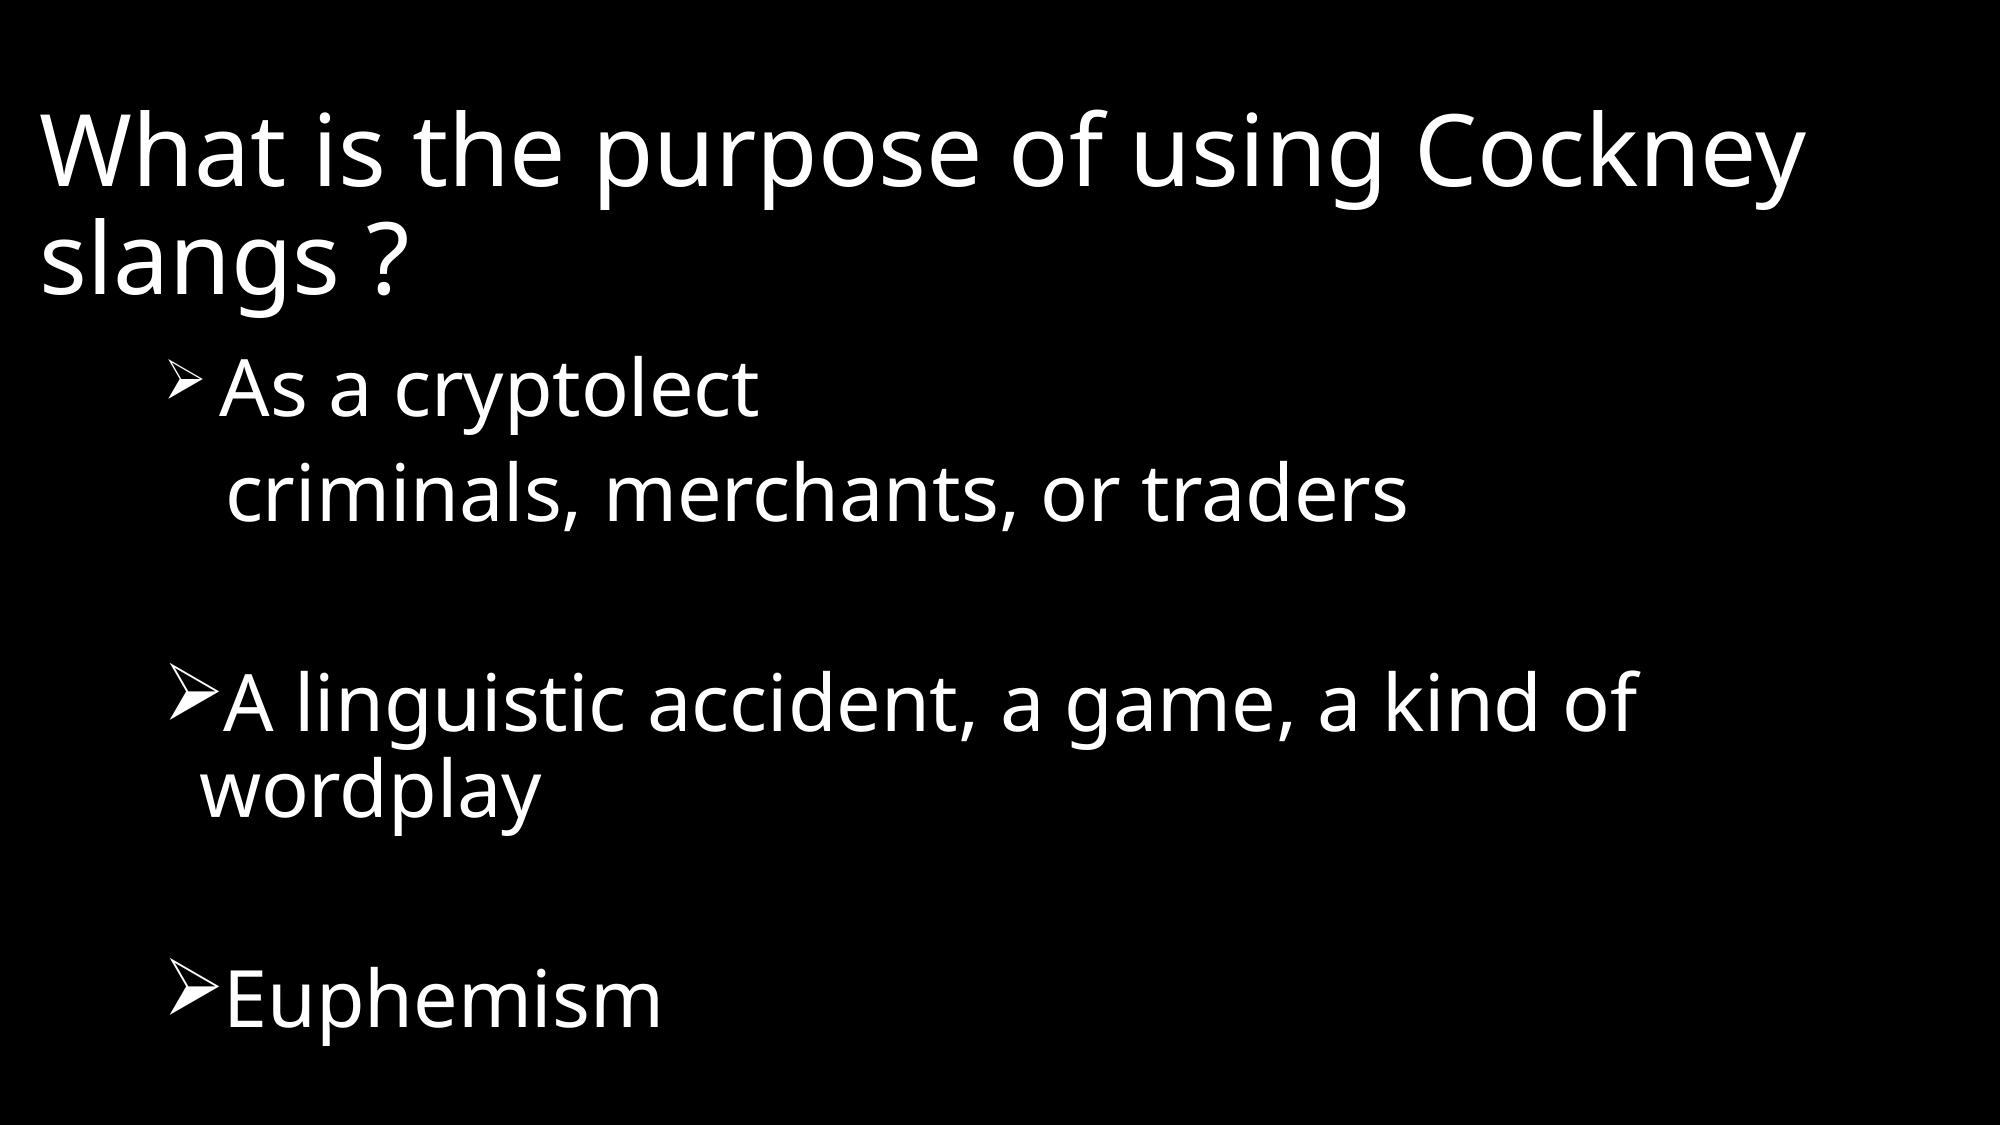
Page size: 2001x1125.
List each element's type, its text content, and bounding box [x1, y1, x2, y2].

title What is the purpose of using Cockney slangs ? [24, 75, 2000, 341]
list As a cryptolect criminals, merchants, or traders A linguistic accident, a game, a kind of wordplay Euphemism [148, 340, 1874, 1055]
